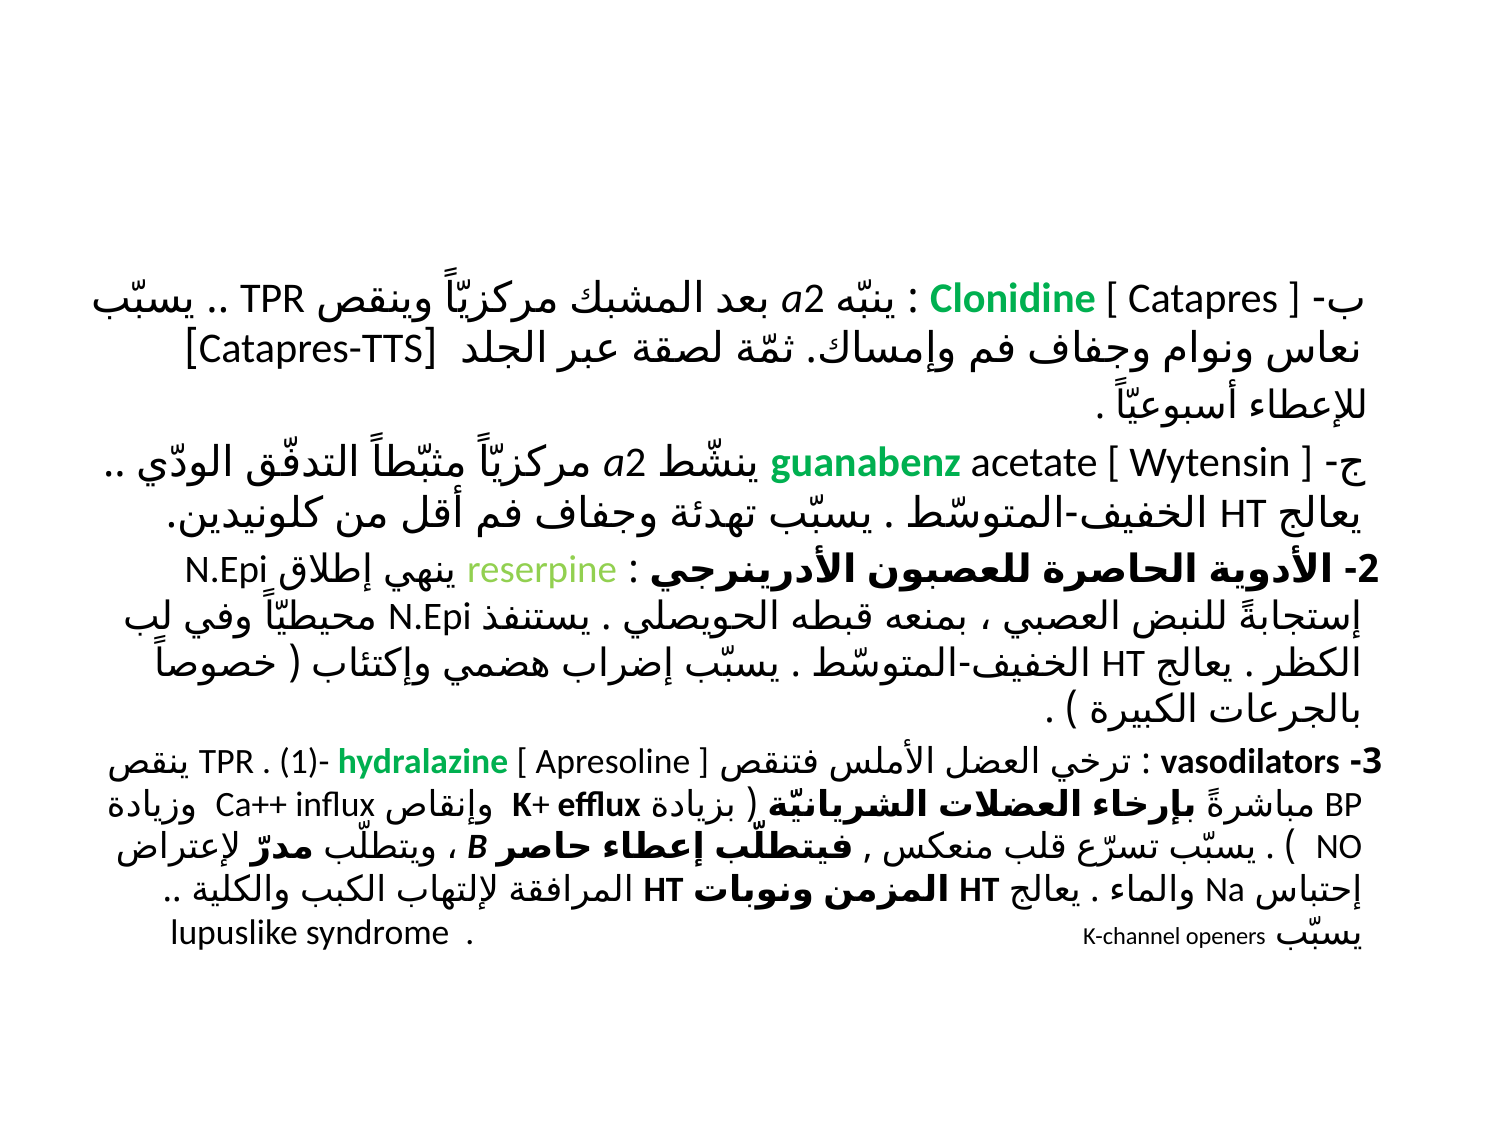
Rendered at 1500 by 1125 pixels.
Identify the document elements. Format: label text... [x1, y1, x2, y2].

list ب- Clonidine [ Catapres ] : ينبّه a2 بعد المشبك مركزيّاً وينقص TPR .. يسبّب نعاس ونوام وجفاف فم وإمساك. ثمّة لصقة عبر الجلد [Catapres-TTS] للإعطاء أسبوعيّاً . ج- guanabenz acetate [ Wytensin ] ينشّط a2 مركزيّاً مثبّطاً التدفّق الودّي .. يعالج HT الخفيف-المتوسّط . يسبّب تهدئة وجفاف فم أقل من كلونيدين. 2- الأدوية الحاصرة للعصبون الأدرينرجي : reserpine ينهي إطلاق N.Epi إستجابةً للنبض العصبي ، بمنعه قبطه الحويصلي . يستنفذ N.Epi محيطيّاً وفي لب الكظر . يعالج HT الخفيف-المتوسّط . يسبّب إضراب هضمي وإكتئاب ( خصوصاً بالجرعات الكبيرة ) . 3- vasodilators : ترخي العضل الأملس فتنقص TPR . (1)- hydralazine [ Apresoline ] ينقص BP مباشرةً بإرخاء العضلات الشريانيّة ( بزيادة K+ efflux وإنقاص Ca++ influx وزيادة NO ) . يسبّب تسرّع قلب منعكس , فيتطلّب إعطاء حاصر B ، ويتطلّب مدرّ لإعتراض إحتباس Na والماء . يعالج HT المزمن ونوبات HT المرافقة لإلتهاب الكبب والكلية .. يسبّب lupuslike syndrome . K-channel openers [75, 262, 1425, 1005]
